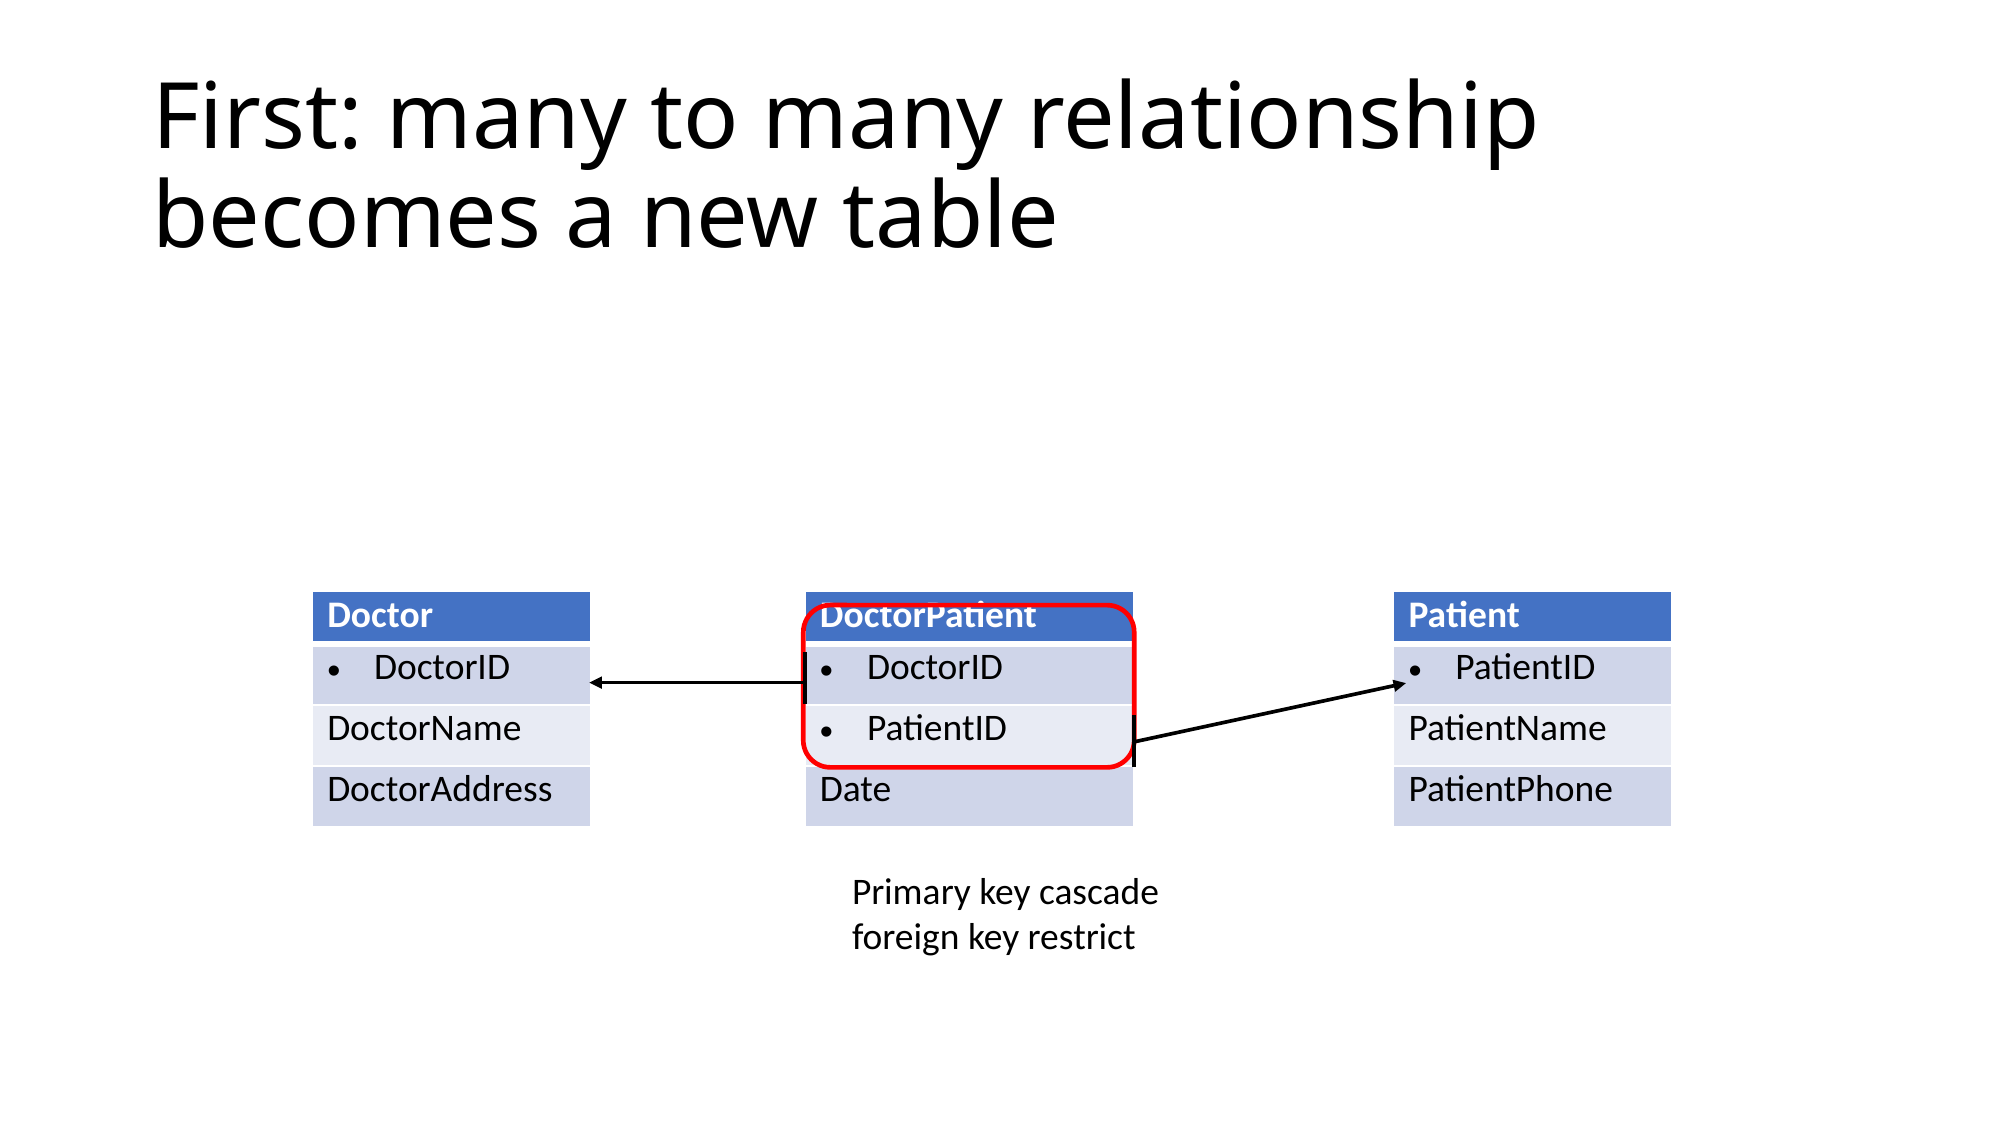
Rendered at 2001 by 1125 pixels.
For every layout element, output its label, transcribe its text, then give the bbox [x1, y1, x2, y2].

table_cell PatientID [1394, 647, 1671, 704]
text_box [1134, 683, 1406, 742]
text_box [802, 604, 1136, 769]
table_cell PatientPhone [1394, 767, 1671, 826]
table_cell DoctorID [313, 647, 590, 704]
table_header Patient [1394, 592, 1671, 641]
table_cell Date [806, 767, 1133, 826]
table_cell DoctorName [313, 706, 590, 765]
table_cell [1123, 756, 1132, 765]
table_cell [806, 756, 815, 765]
table_header DoctorPatient [806, 592, 1133, 619]
title First: many to many relationship becomes a new table [137, 59, 1863, 278]
table_header Doctor [313, 592, 590, 641]
text_box Primary key cascade foreign key restrict [837, 859, 1214, 965]
table_cell DoctorAddress [313, 767, 590, 826]
table_cell PatientName [1394, 706, 1671, 765]
